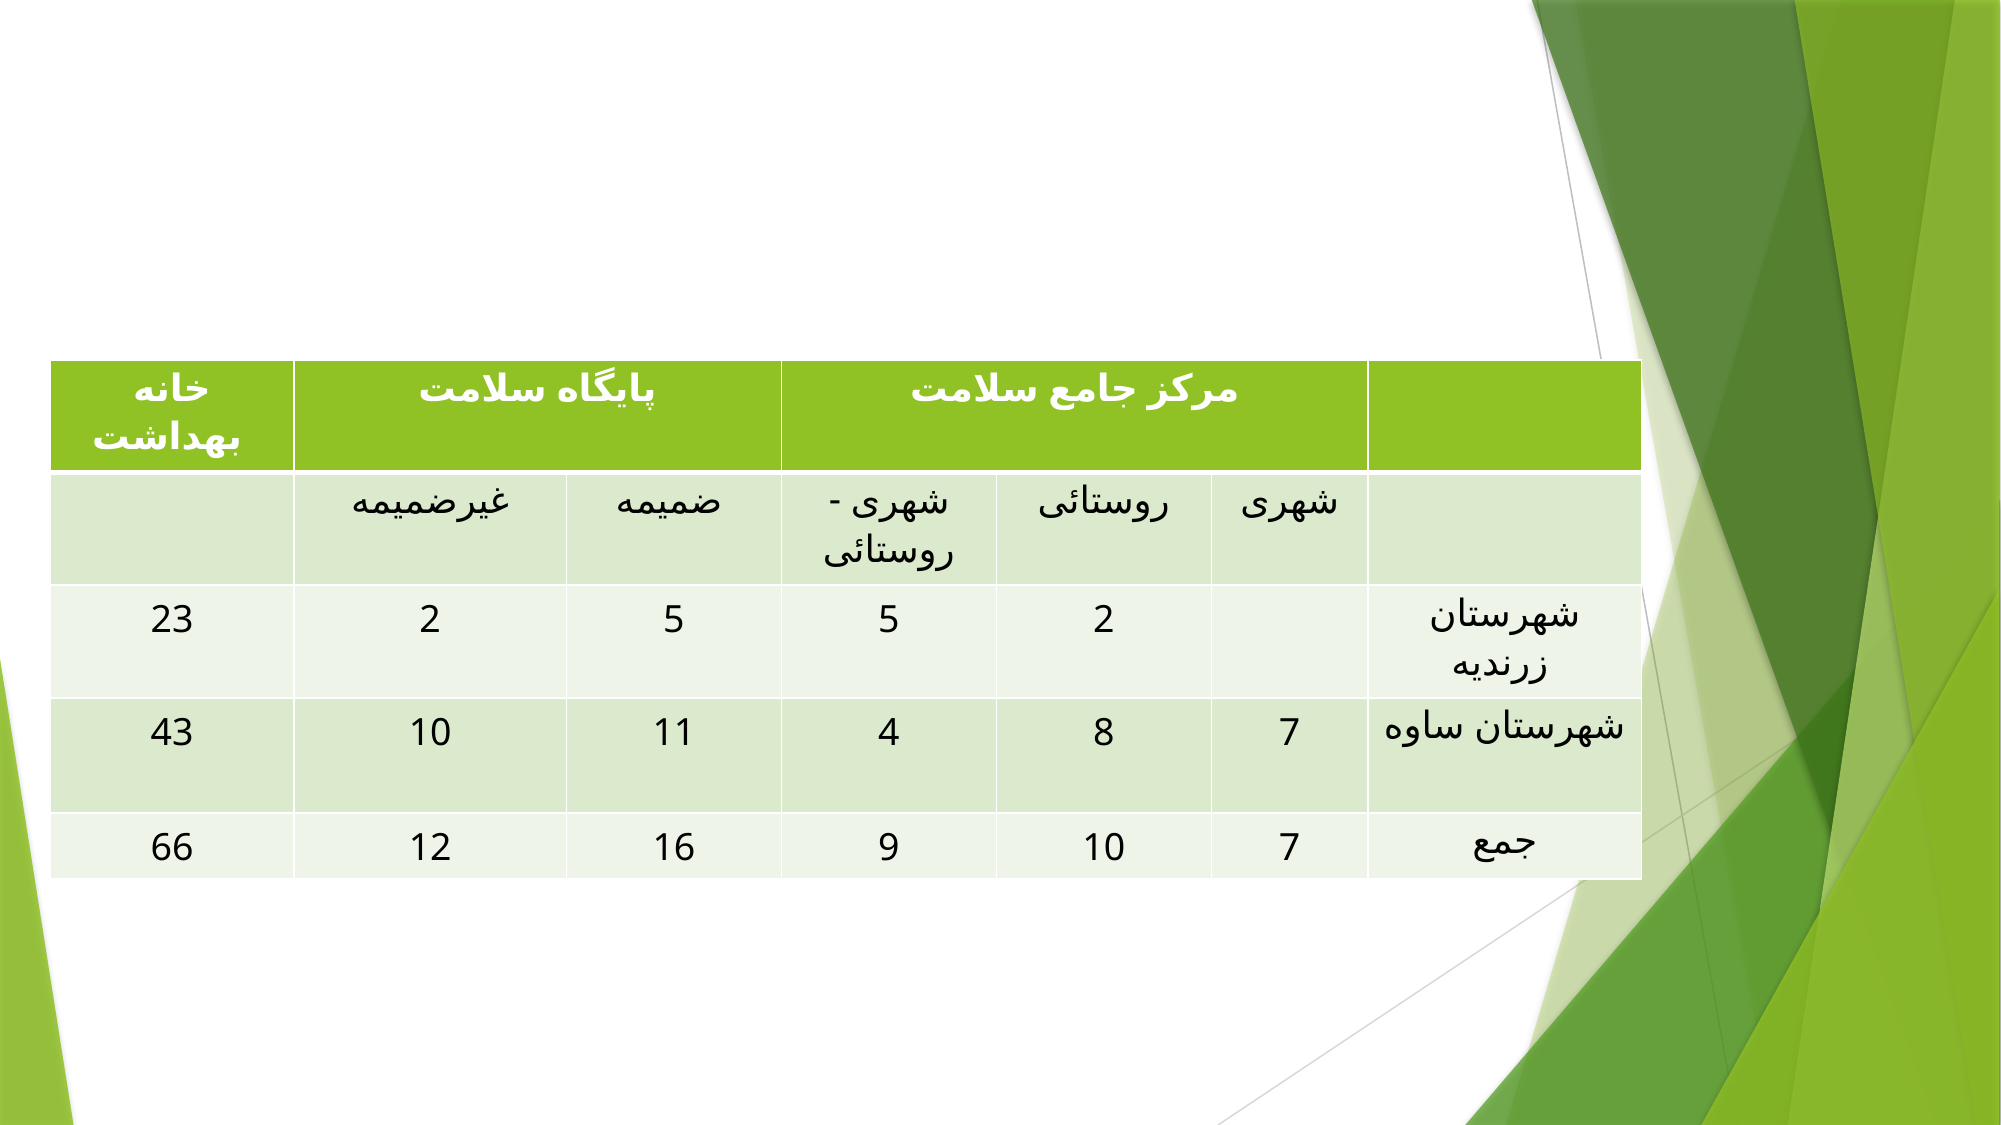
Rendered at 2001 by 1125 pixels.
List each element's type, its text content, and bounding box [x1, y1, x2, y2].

table_cell 10 [997, 814, 1211, 878]
table_cell 8 [997, 699, 1211, 812]
table_cell 2 [295, 586, 566, 697]
table_cell 66 [51, 814, 293, 878]
table_cell ضمیمه [567, 475, 781, 584]
table_cell جمع [1369, 814, 1641, 878]
table_cell شهری -روستائی [782, 475, 996, 584]
table_header پایگاه سلامت [295, 361, 781, 470]
table_cell 9 [782, 814, 996, 878]
table_cell 11 [567, 699, 781, 812]
table_cell شهرستان زرندیه [1369, 586, 1641, 697]
table_cell [1369, 475, 1641, 584]
table_cell 43 [51, 699, 293, 812]
table_cell 2 [997, 586, 1211, 697]
table_cell 12 [295, 814, 566, 878]
table_cell 23 [51, 586, 293, 697]
table_cell [51, 475, 293, 584]
table_cell 4 [782, 699, 996, 812]
table_cell [1212, 586, 1367, 697]
table_cell 5 [782, 586, 996, 697]
table_cell شهری [1212, 475, 1367, 584]
table_header [1369, 361, 1641, 470]
table_cell روستائی [997, 475, 1211, 584]
table_header مرکز جامع سلامت [782, 361, 1367, 470]
table_cell 16 [567, 814, 781, 878]
table_cell 7 [1212, 814, 1367, 878]
table_cell 5 [567, 586, 781, 697]
table_cell 10 [295, 699, 566, 812]
table_cell شهرستان ساوه [1369, 699, 1641, 812]
table_cell 7 [1212, 699, 1367, 812]
table_header خانه بهداشت [51, 361, 293, 470]
table_cell غیرضمیمه [295, 475, 566, 584]
